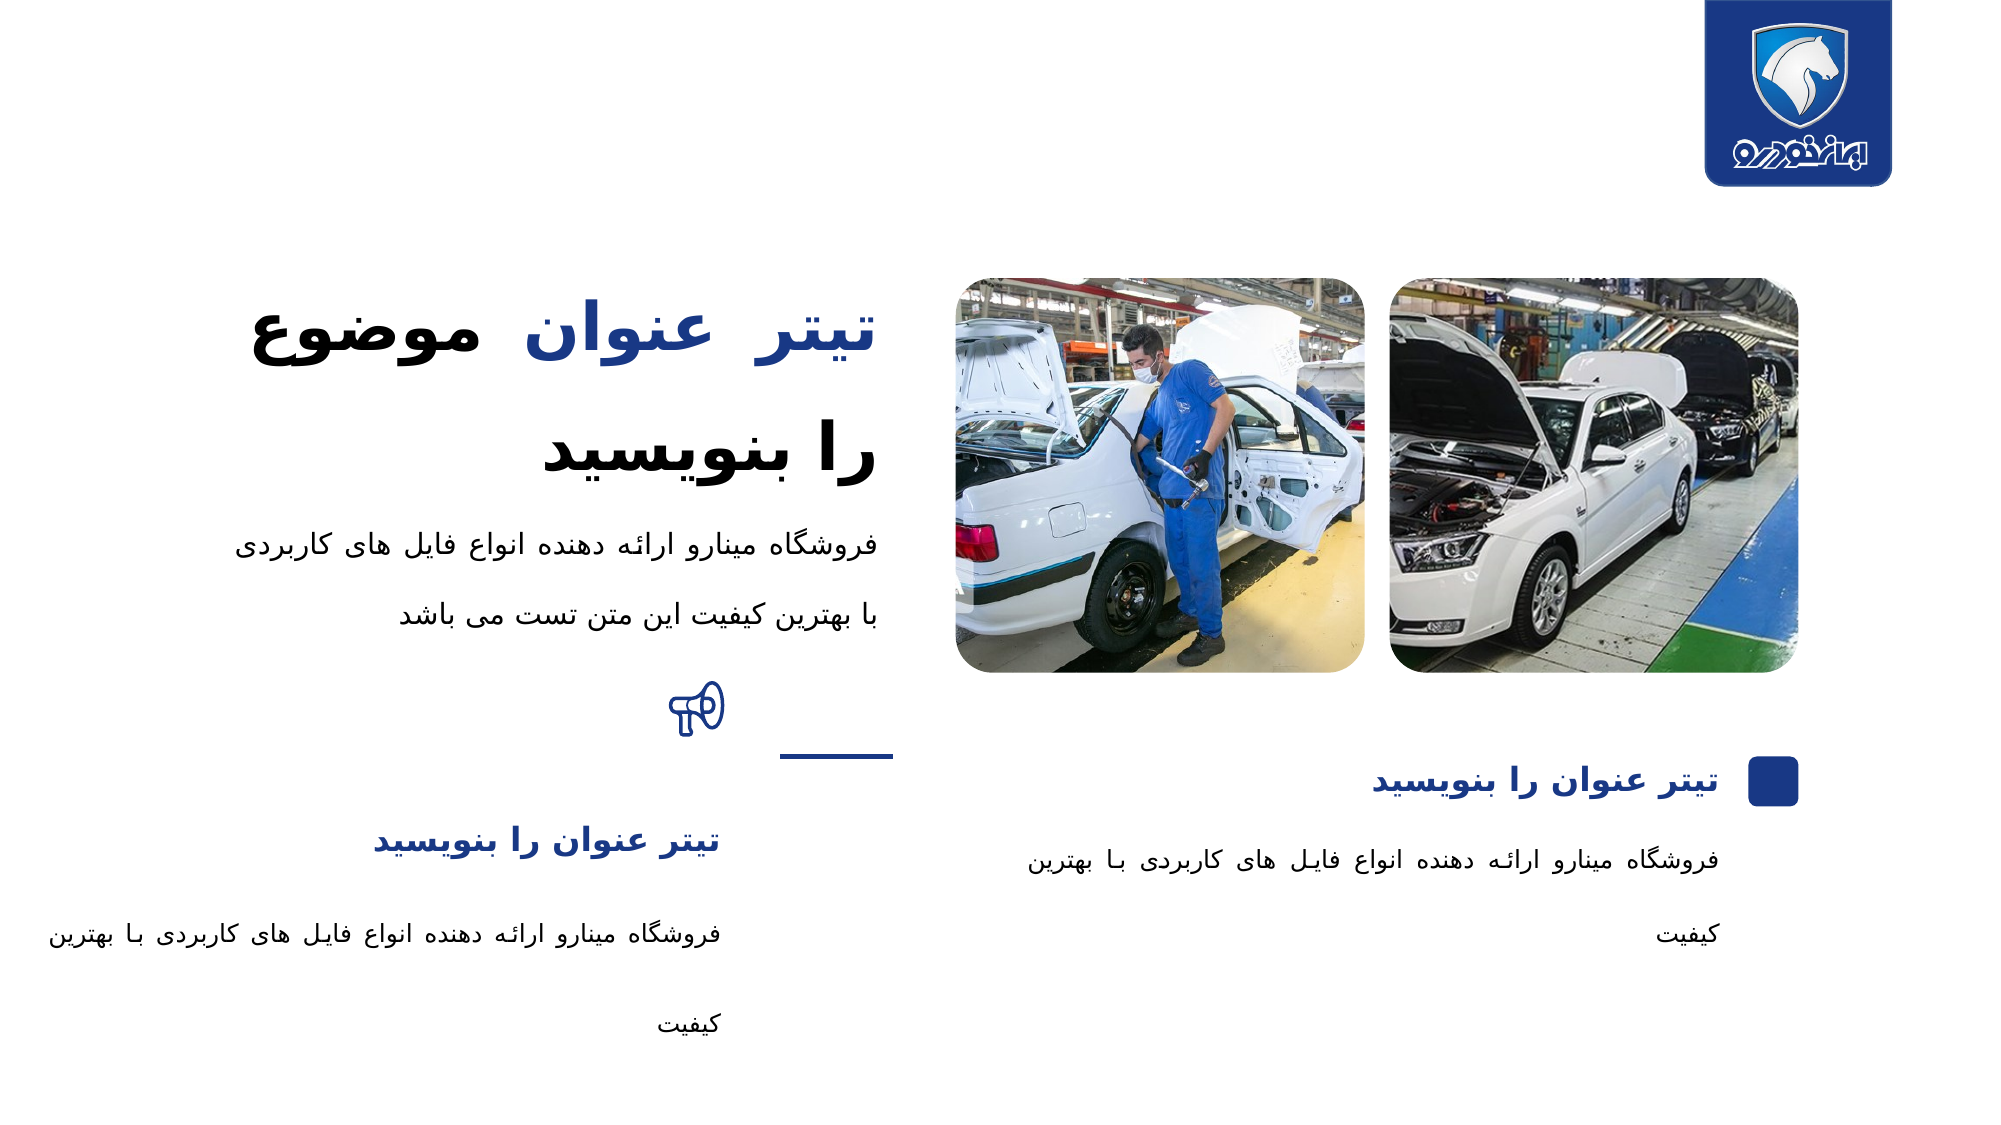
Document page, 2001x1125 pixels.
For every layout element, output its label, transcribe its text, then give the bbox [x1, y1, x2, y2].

text_box تیتر عنوان را بنویسید فروشگاه مینارو ارائه دهنده انواع فایل های کاربردی با بهترین کیفیت [29, 730, 736, 1046]
text_box تیتر عنوان را بنویسید فروشگاه مینارو ارائه دهنده انواع فایل های کاربردی با بهترین کیفیت [1007, 691, 1735, 956]
text_box [668, 681, 725, 737]
text_box تیتر عنوان موضوع را بنویسید [217, 236, 894, 483]
picture [1720, 12, 1877, 186]
picture [1389, 278, 1799, 673]
text_box [1747, 755, 1800, 808]
text_box [1704, 0, 1893, 187]
picture [955, 278, 1365, 673]
text_box فروشگاه مینارو ارائه دهنده انواع فایل های کاربردی با بهترین کیفیت این متن تست می باشد [217, 483, 894, 639]
